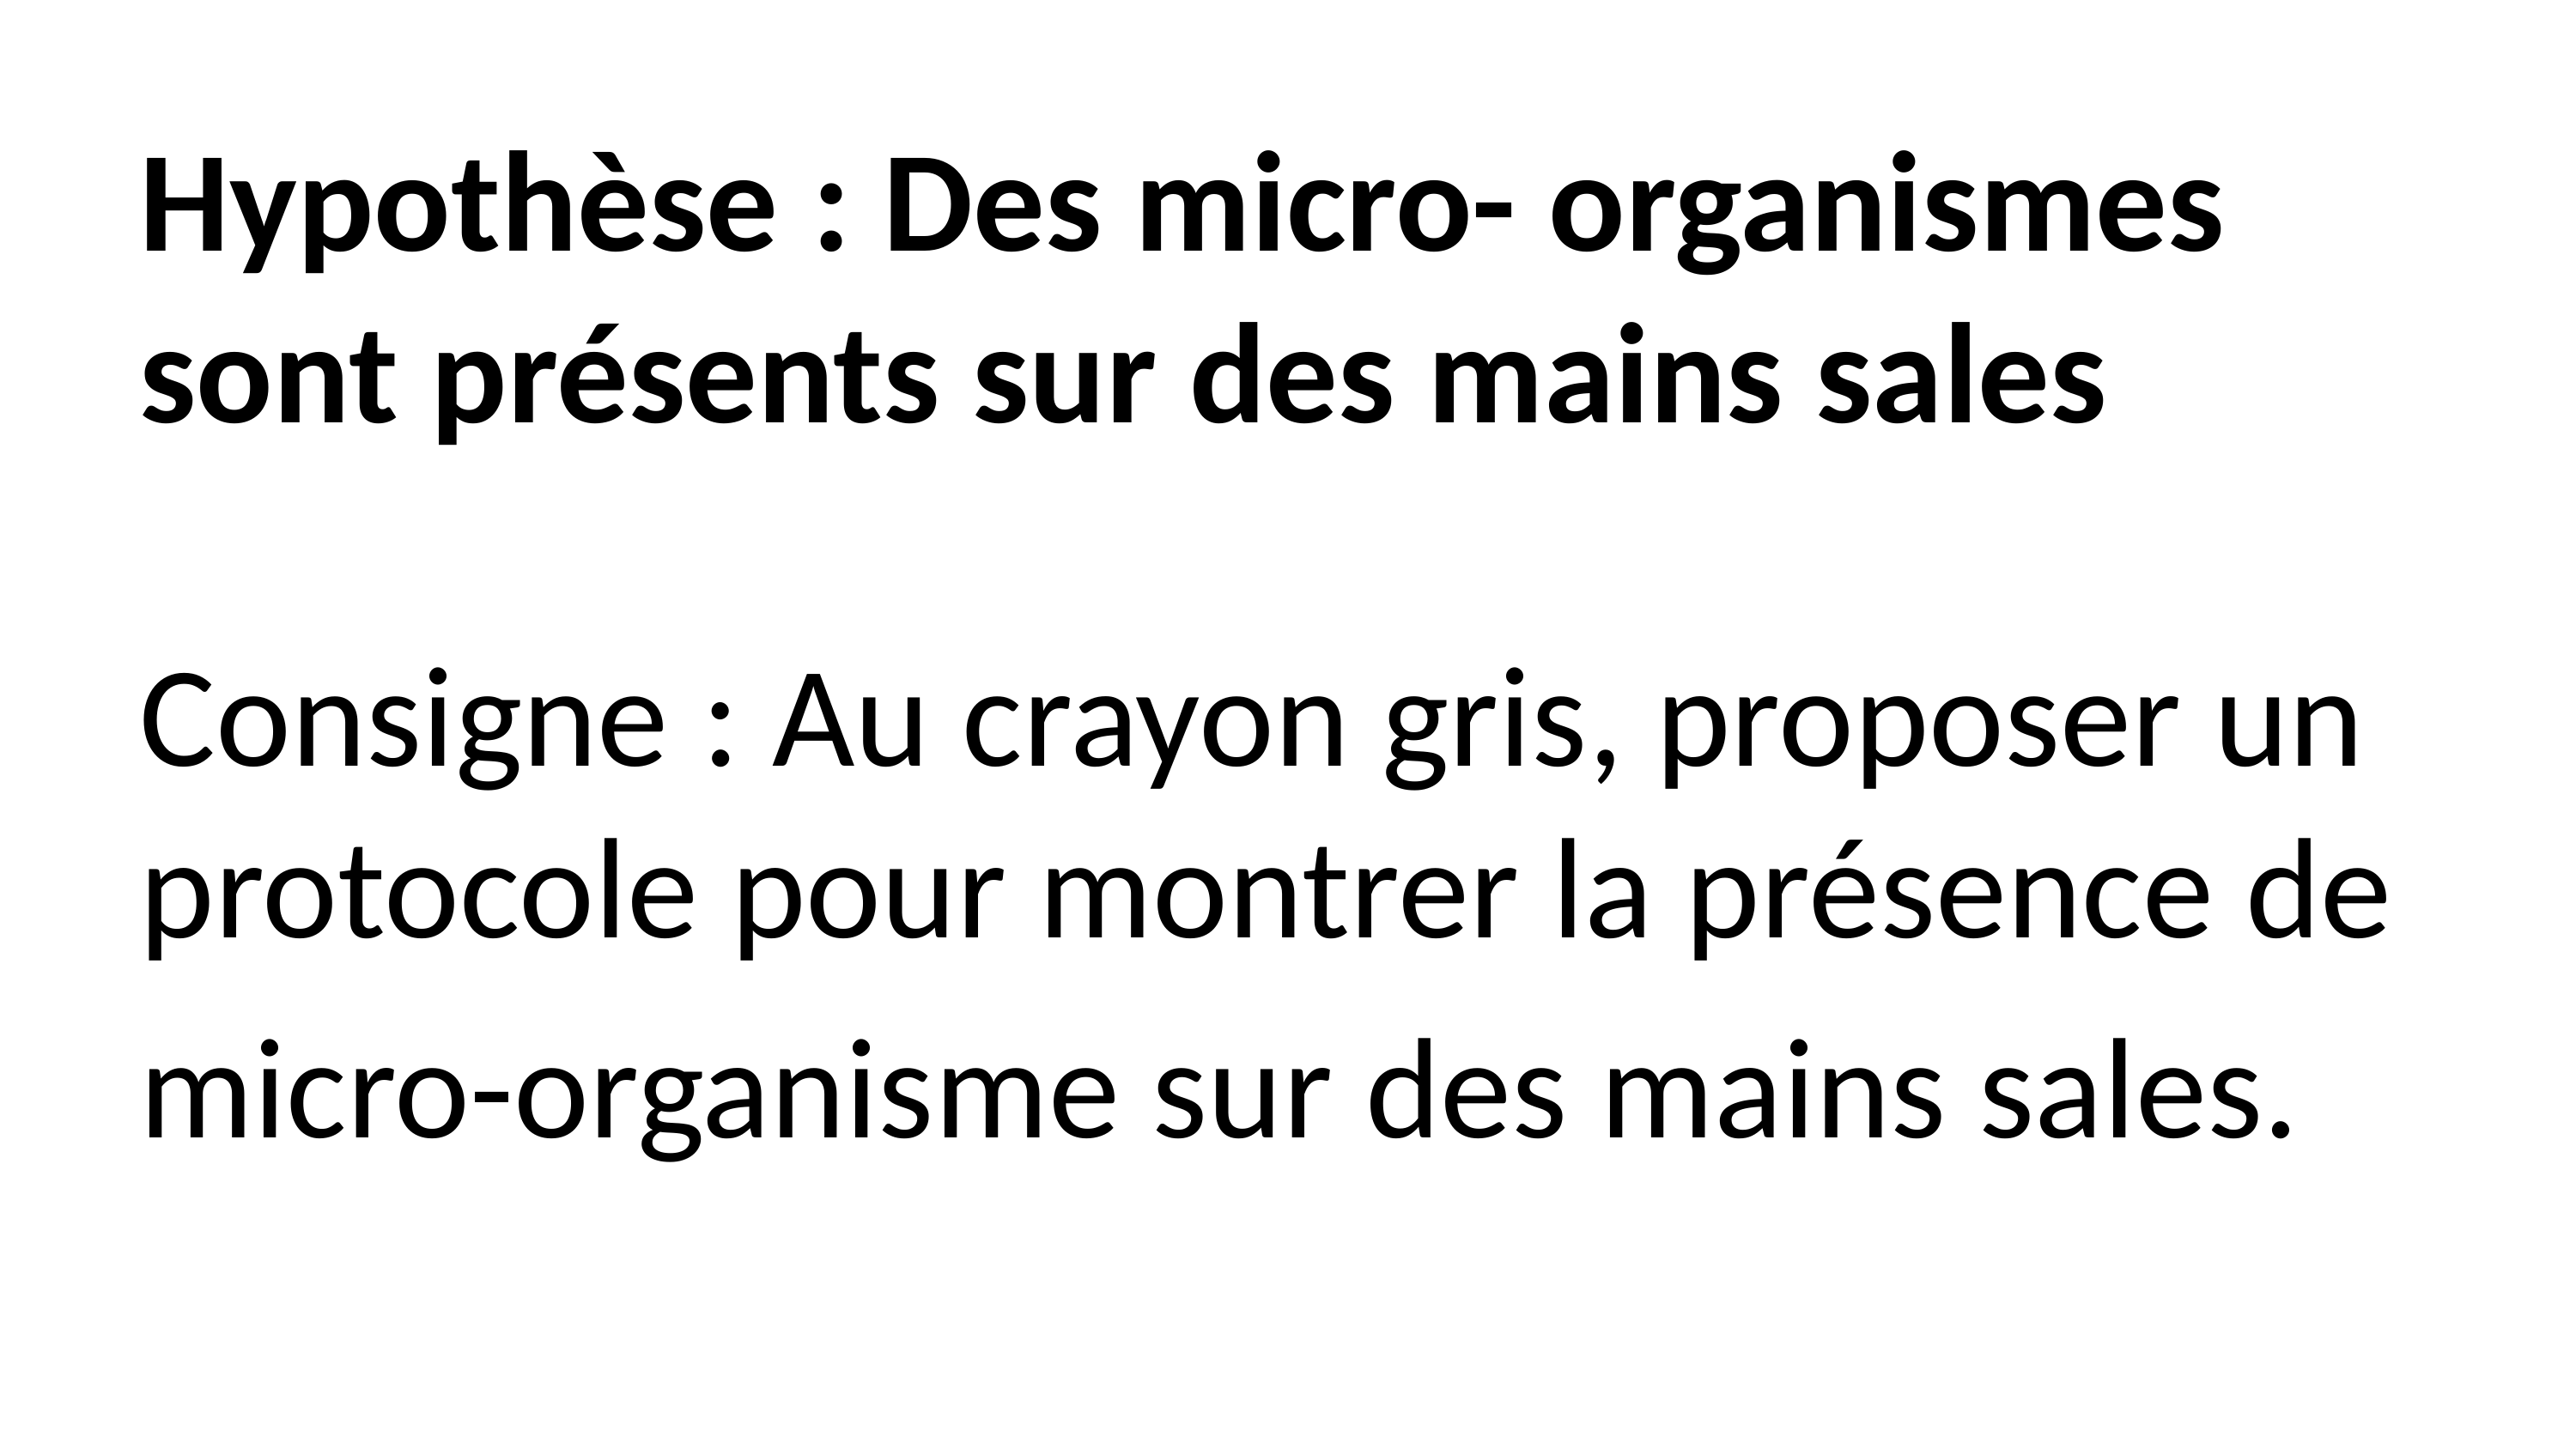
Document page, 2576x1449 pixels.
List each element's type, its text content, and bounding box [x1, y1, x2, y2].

text_box Hypothèse : Des micro- organismes sont présents sur des mains sales Consigne : Au crayon gris, proposer un protocole pour montrer la présence de micro-organisme sur des mains sales. [126, 101, 2511, 629]
